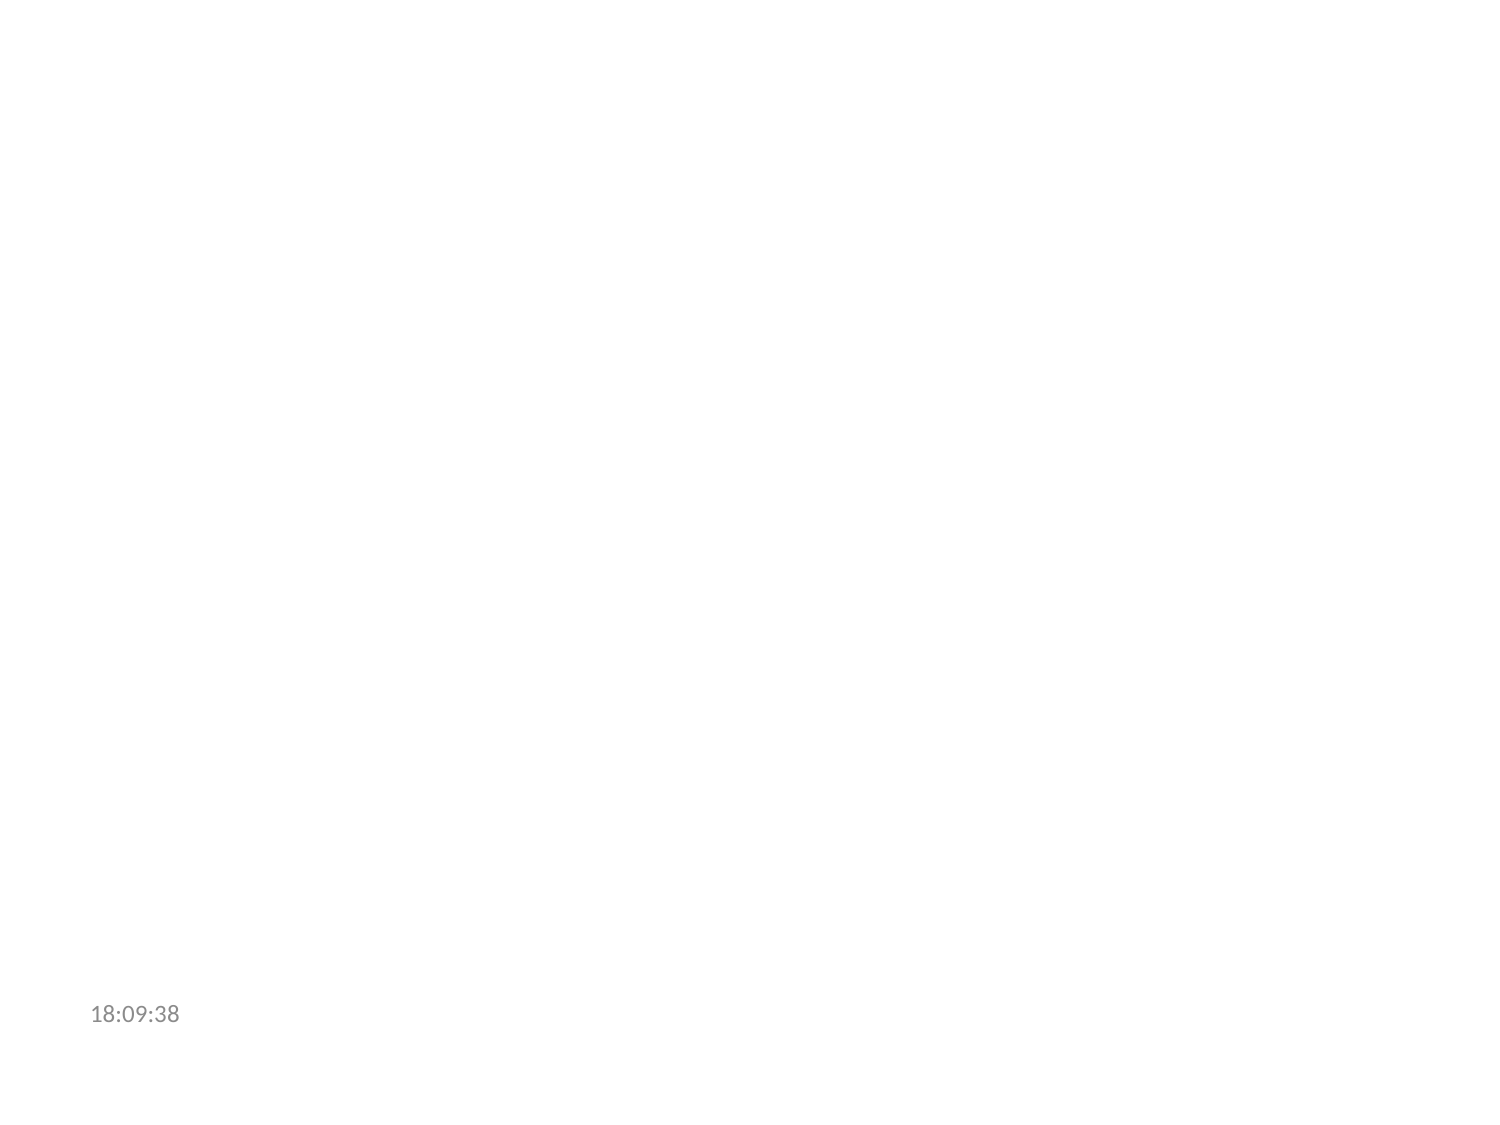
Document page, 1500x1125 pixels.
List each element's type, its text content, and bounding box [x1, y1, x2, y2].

text_box 15:35:09 [75, 982, 425, 1043]
